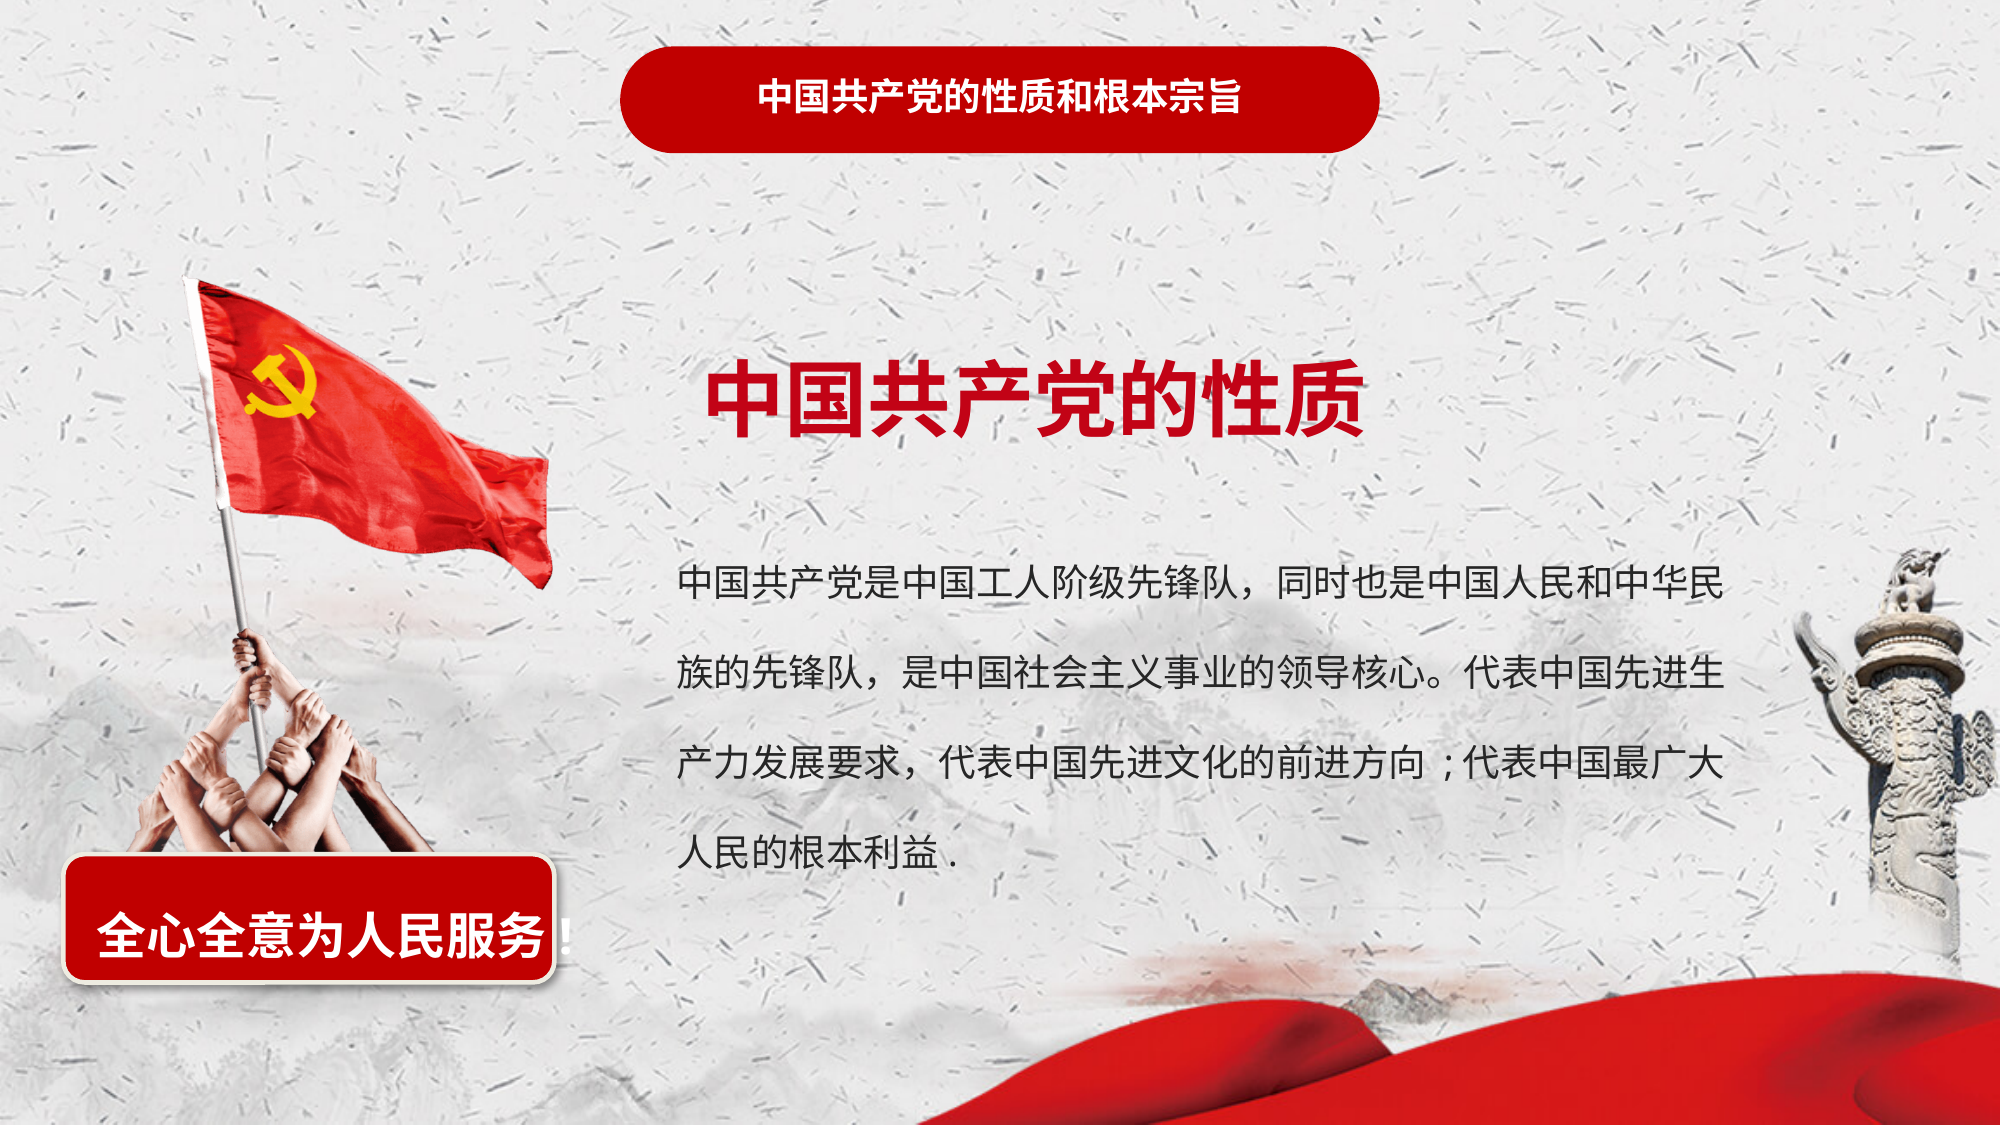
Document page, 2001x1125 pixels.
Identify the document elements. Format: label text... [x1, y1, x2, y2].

picture [0, 0, 2000, 1125]
text_box 中国共产党的性质 [686, 339, 1547, 455]
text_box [620, 42, 1380, 154]
text_box [65, 854, 553, 867]
text_box 全心全意为人民服务! [58, 867, 588, 973]
text_box [67, 973, 551, 983]
text_box 中国共产党是中国工人阶级先锋队，同时也是中国人民和中华民族的先锋队，是中国社会主义事业的领导核心。代表中国先进生产力发展要求，代表中国先进文化的前进方向 ;代表中国最广大人民的根本利益. [662, 468, 1741, 919]
